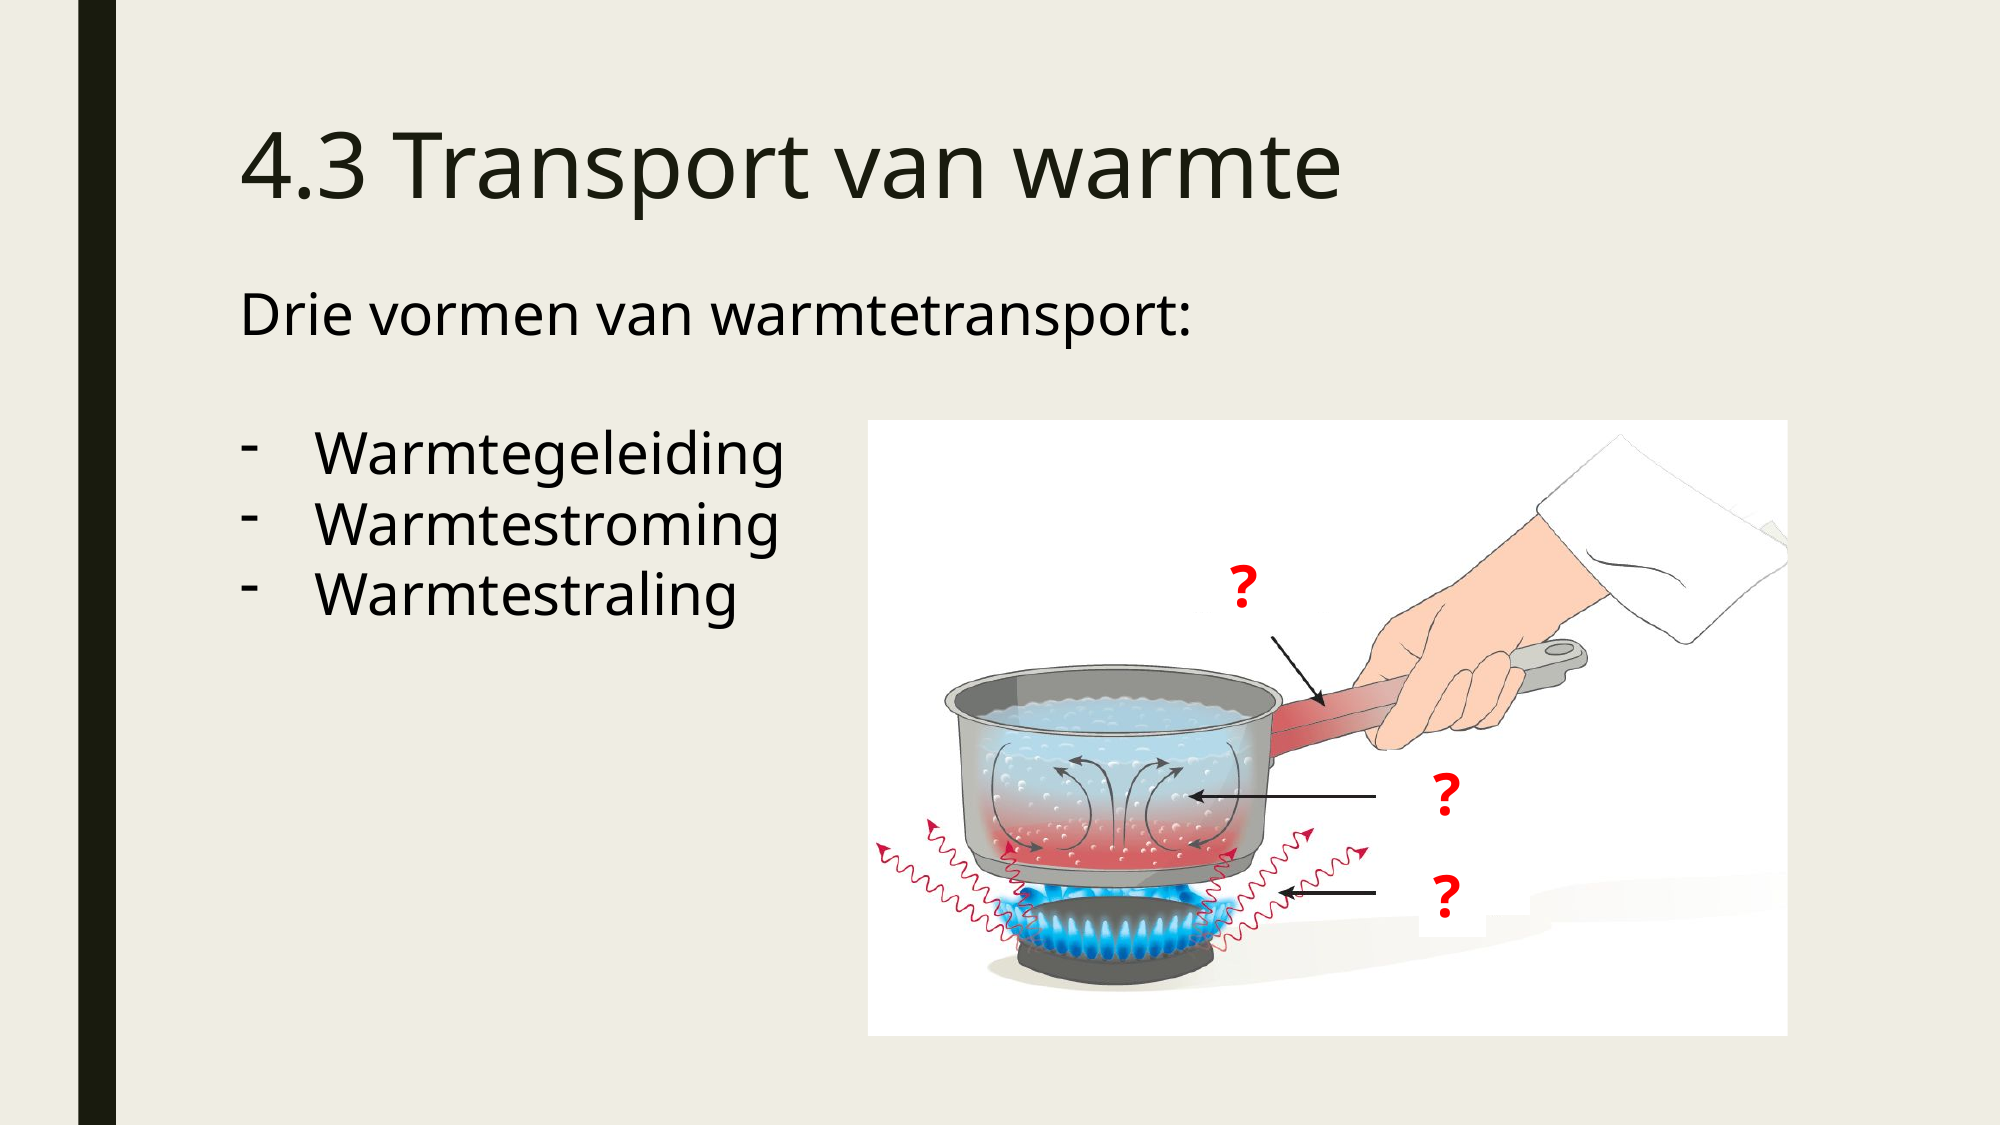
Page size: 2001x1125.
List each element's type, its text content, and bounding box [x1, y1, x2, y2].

text_box Drie vormen van warmtetransport: Warmtegeleiding Warmtestroming Warmtestraling [225, 269, 1953, 635]
title 4.3 Transport van warmte [225, 112, 1729, 269]
picture [867, 420, 1788, 1036]
